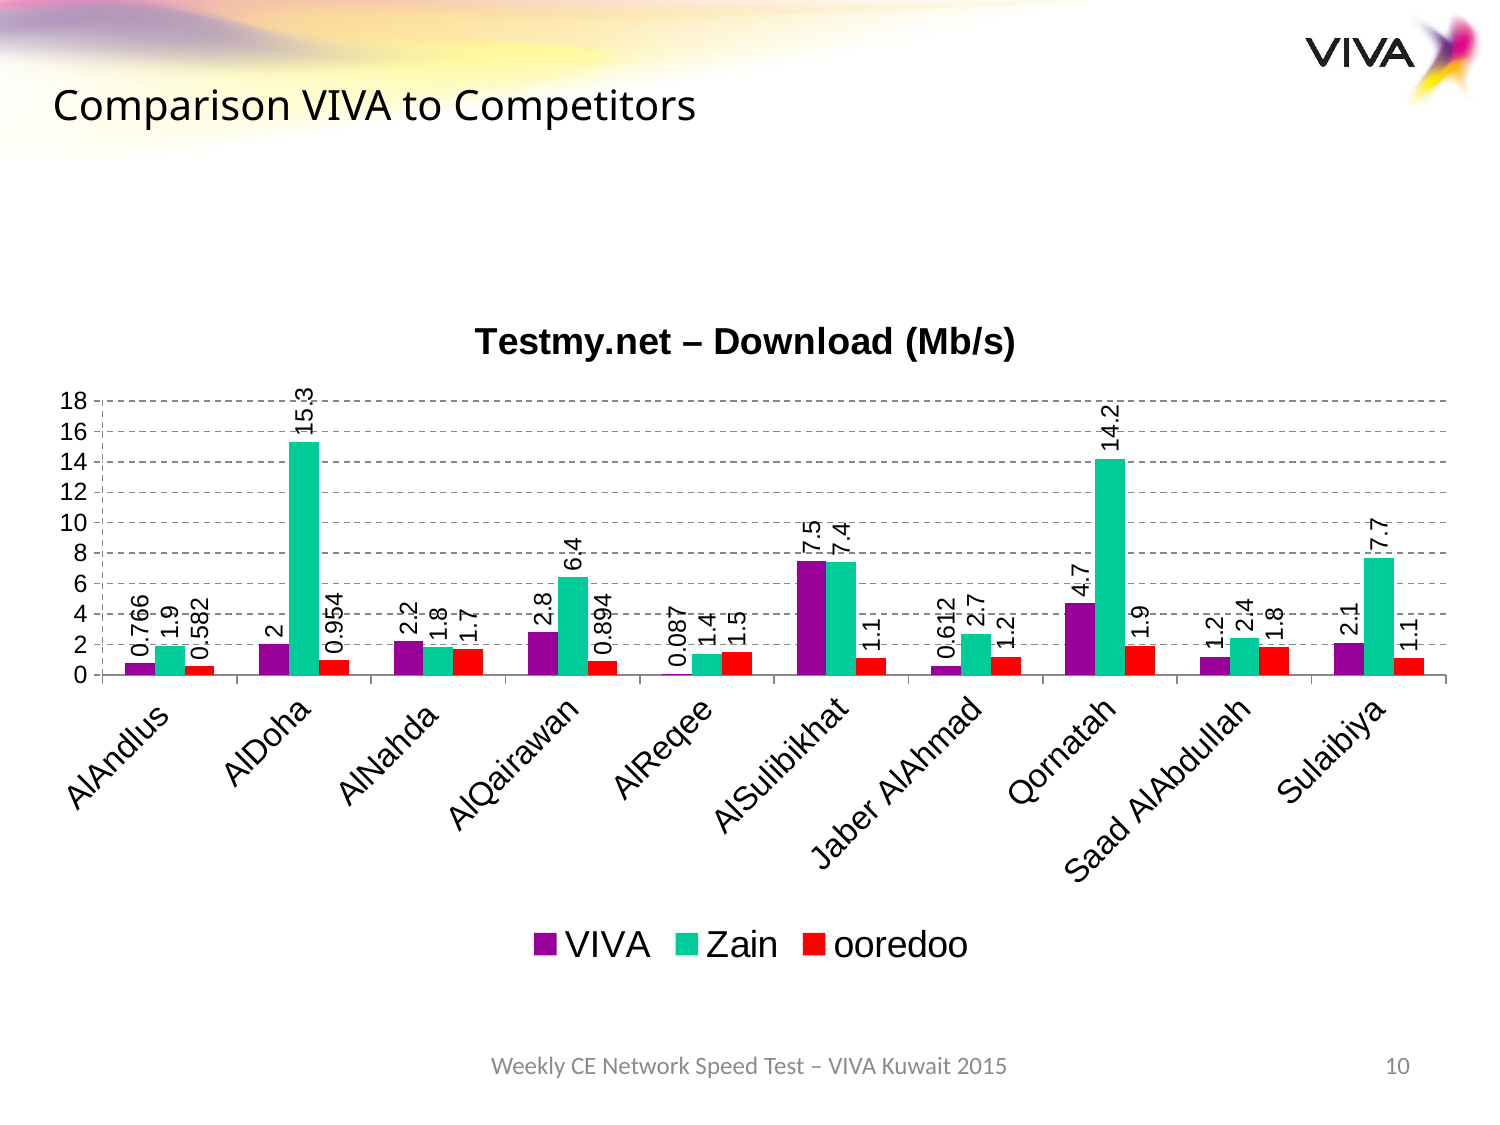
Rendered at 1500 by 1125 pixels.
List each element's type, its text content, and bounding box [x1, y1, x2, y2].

text_box 10 [1074, 1042, 1425, 1103]
chart [27, 287, 1476, 974]
text_box Weekly CE Network Speed Test – VIVA Kuwait 2015 [205, 1042, 1074, 1103]
picture [1300, 12, 1485, 105]
text_box Comparison VIVA to Competitors [37, 24, 1278, 184]
picture [0, 0, 1089, 160]
